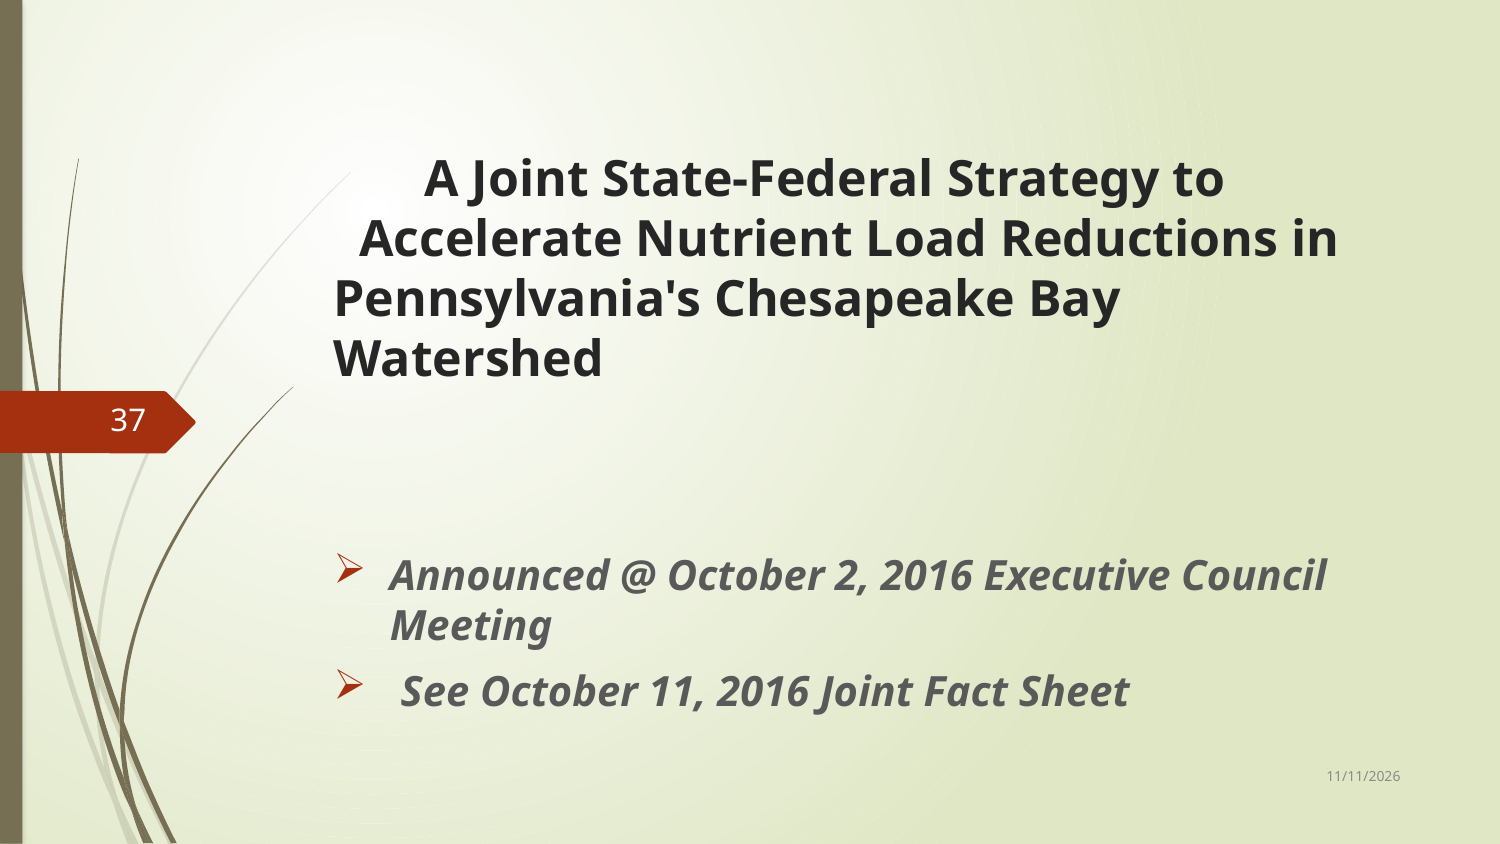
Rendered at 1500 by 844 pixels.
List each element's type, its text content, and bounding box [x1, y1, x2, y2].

title A Joint State-Federal Strategy to Accelerate Nutrient Load Reductions in Pennsylvania's Chesapeake Bay Watershed [318, 75, 1416, 459]
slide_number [1274, 754, 1416, 800]
list Announced @ October 2, 2016 Executive Council Meeting See October 11, 2016 Joint Fact Sheet [318, 535, 1416, 728]
slide_number 37 [65, 399, 162, 445]
